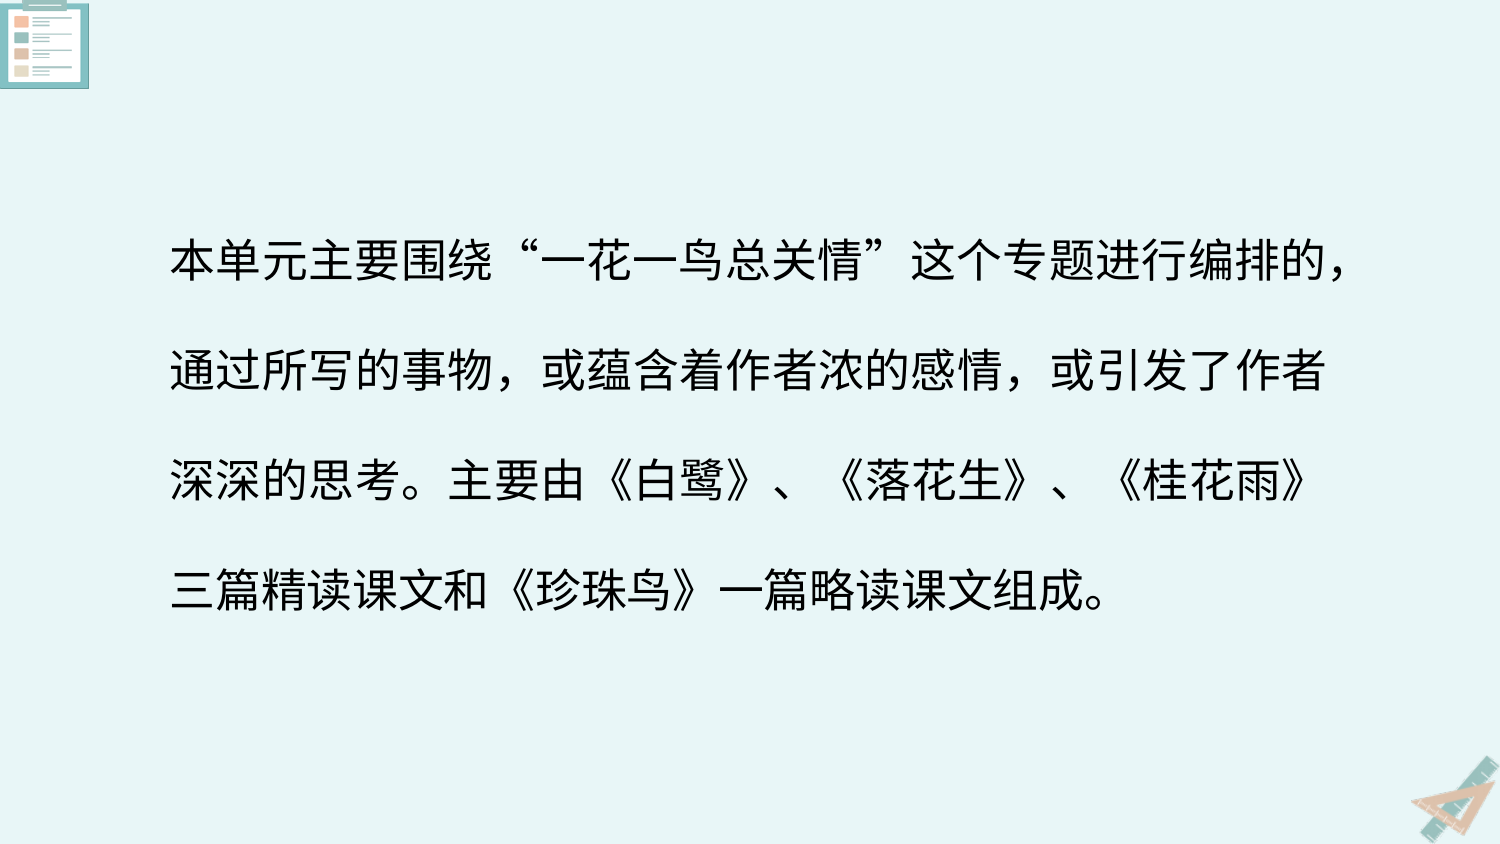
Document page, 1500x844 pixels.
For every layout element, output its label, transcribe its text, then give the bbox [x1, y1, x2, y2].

text_box 本单元主要围绕“一花一鸟总关情”这个专题进行编排的，通过所写的事物，或蕴含着作者浓的感情，或引发了作者深深的思考。主要由《白鹭》、《落花生》、《桂花雨》三篇精读课文和《珍珠鸟》一篇略读课文组成。 [108, 169, 1343, 625]
picture [0, 0, 89, 89]
picture [1411, 755, 1500, 844]
